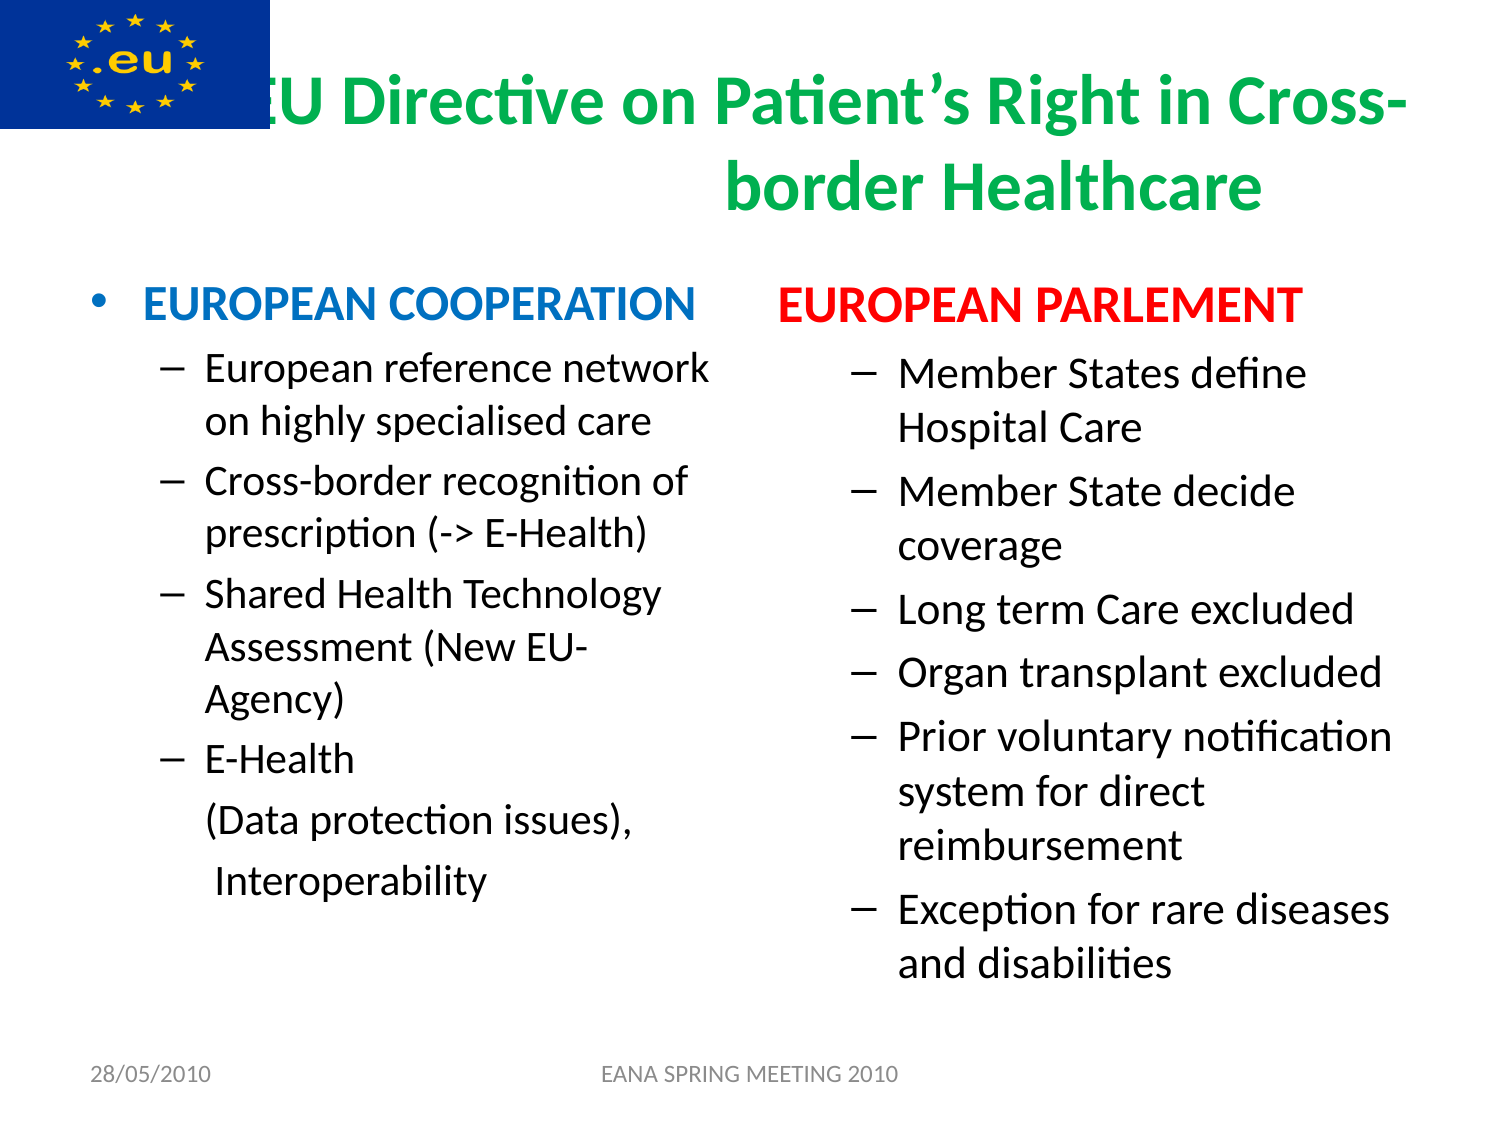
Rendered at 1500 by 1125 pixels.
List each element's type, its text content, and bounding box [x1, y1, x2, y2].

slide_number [75, 1042, 425, 1103]
list EUROPEAN COOPERATION European reference network on highly specialised care Cross-border recognition of prescription (-> E-Health) Shared Health Technology Assessment (New EU-Agency) E-Health (Data protection issues), Interoperability [75, 262, 738, 1005]
title EU Directive on Patient’s Right in Cross-border Healthcare [75, 45, 1425, 233]
footer EANA SPRING MEETING 2010 [512, 1042, 988, 1103]
picture [0, 0, 270, 130]
list EUROPEAN PARLEMENT Member States define Hospital Care Member State decide coverage Long term Care excluded Organ transplant excluded Prior voluntary notification system for direct reimbursement Exception for rare diseases and disabilities [762, 262, 1425, 1005]
